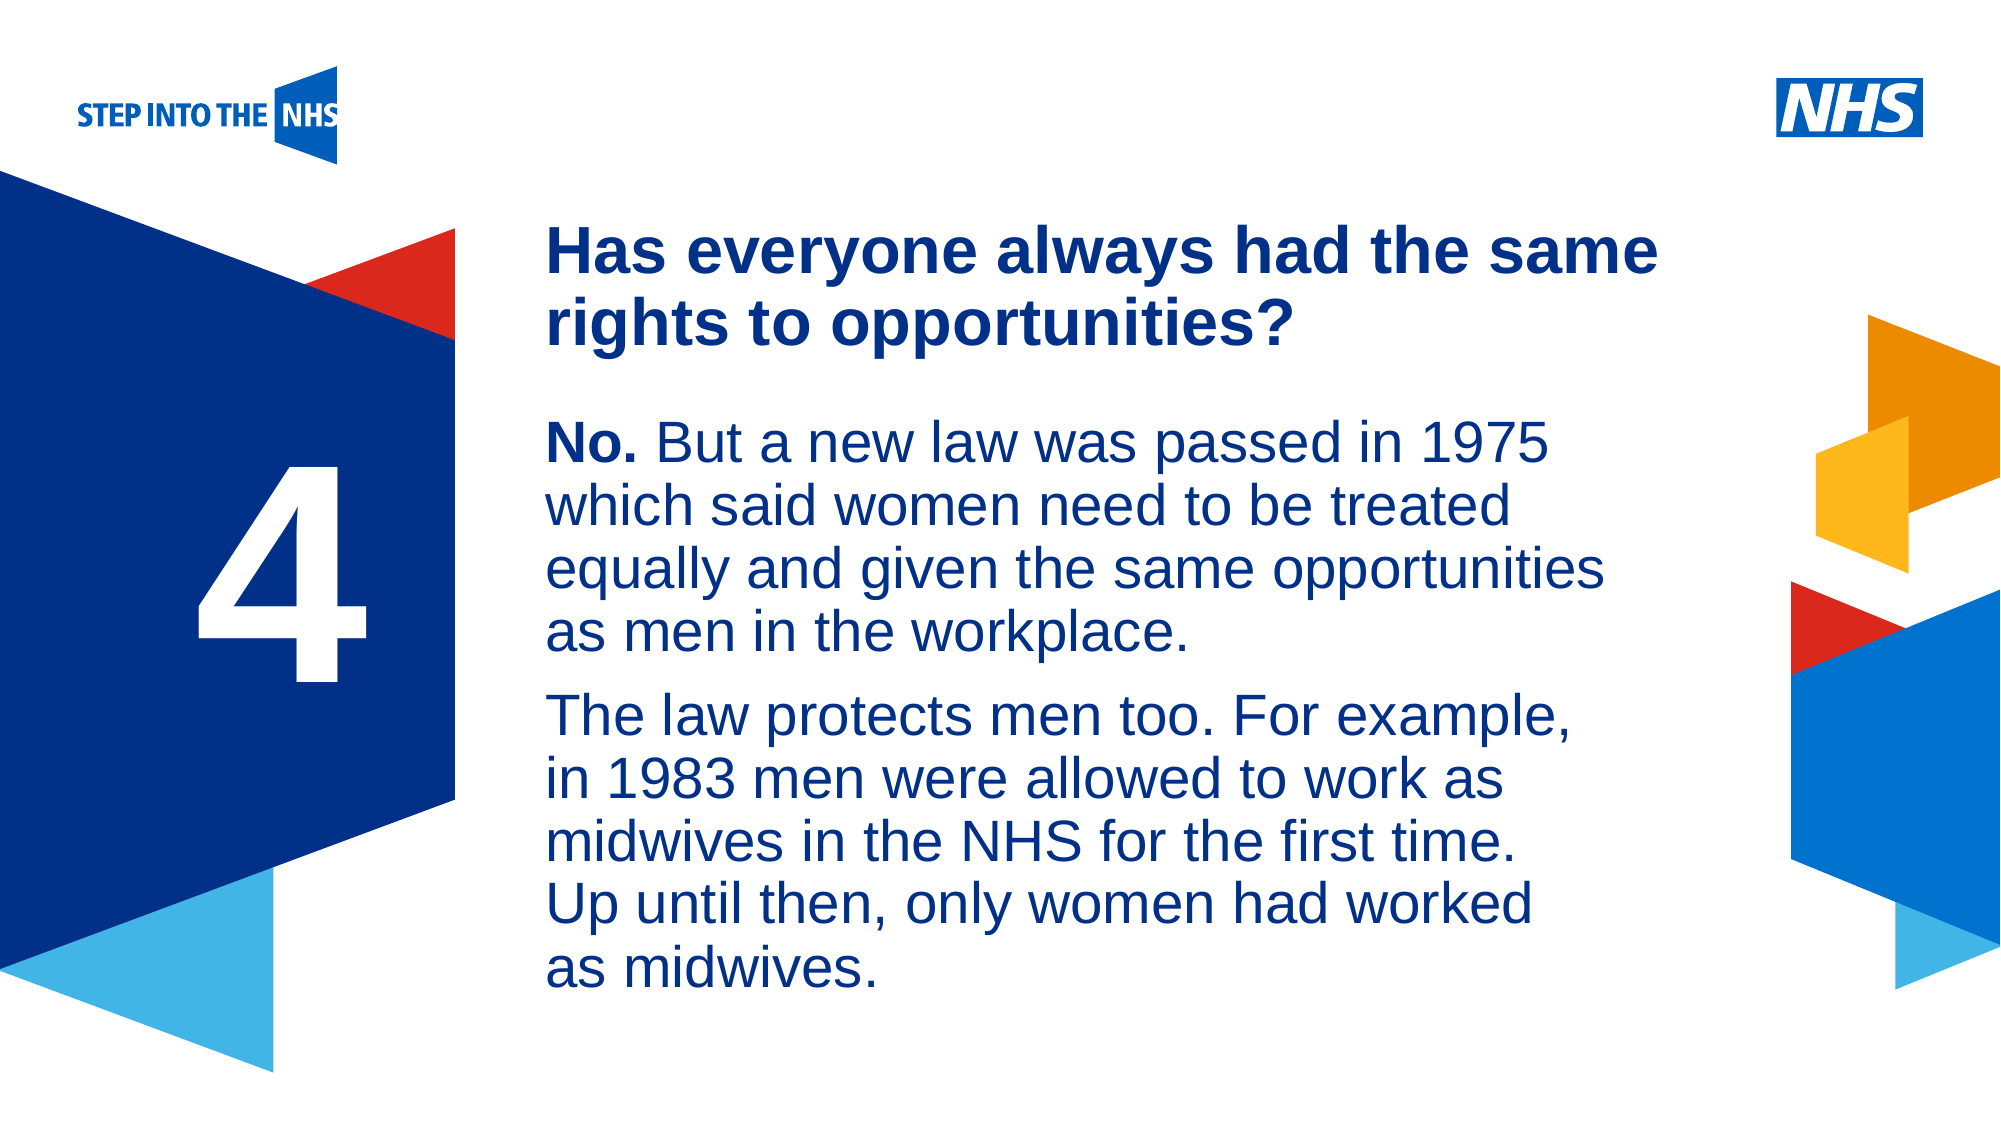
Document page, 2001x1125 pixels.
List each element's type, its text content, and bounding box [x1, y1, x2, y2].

title Has everyone always had the same rights to opportunities? [545, 216, 1678, 307]
text_box 4 [194, 412, 401, 713]
list No. But a new law was passed in 1975 which said women need to be treated equally and given the same opportunities as men in the workplace. The law protects men too. For example, in 1983 men were allowed to work as midwives in the NHS for the first time. Up until then, only women had worked as midwives. [545, 412, 1678, 1028]
